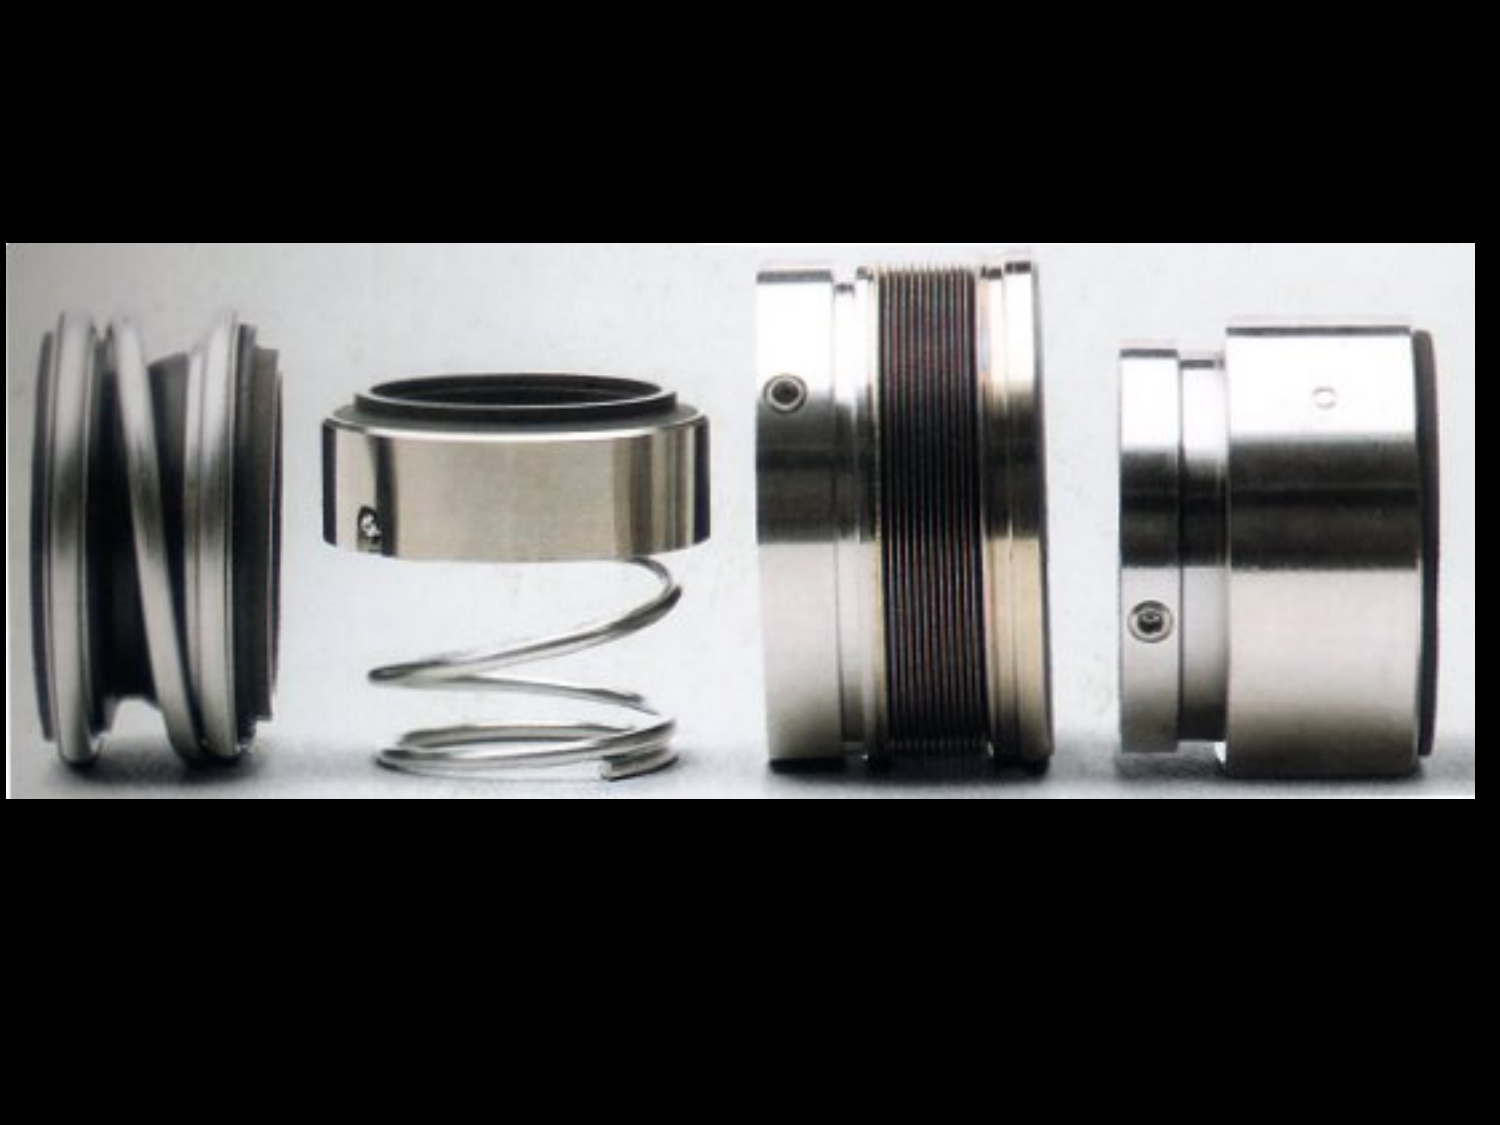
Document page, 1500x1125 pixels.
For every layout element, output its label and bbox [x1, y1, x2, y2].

picture [6, 243, 1475, 799]
